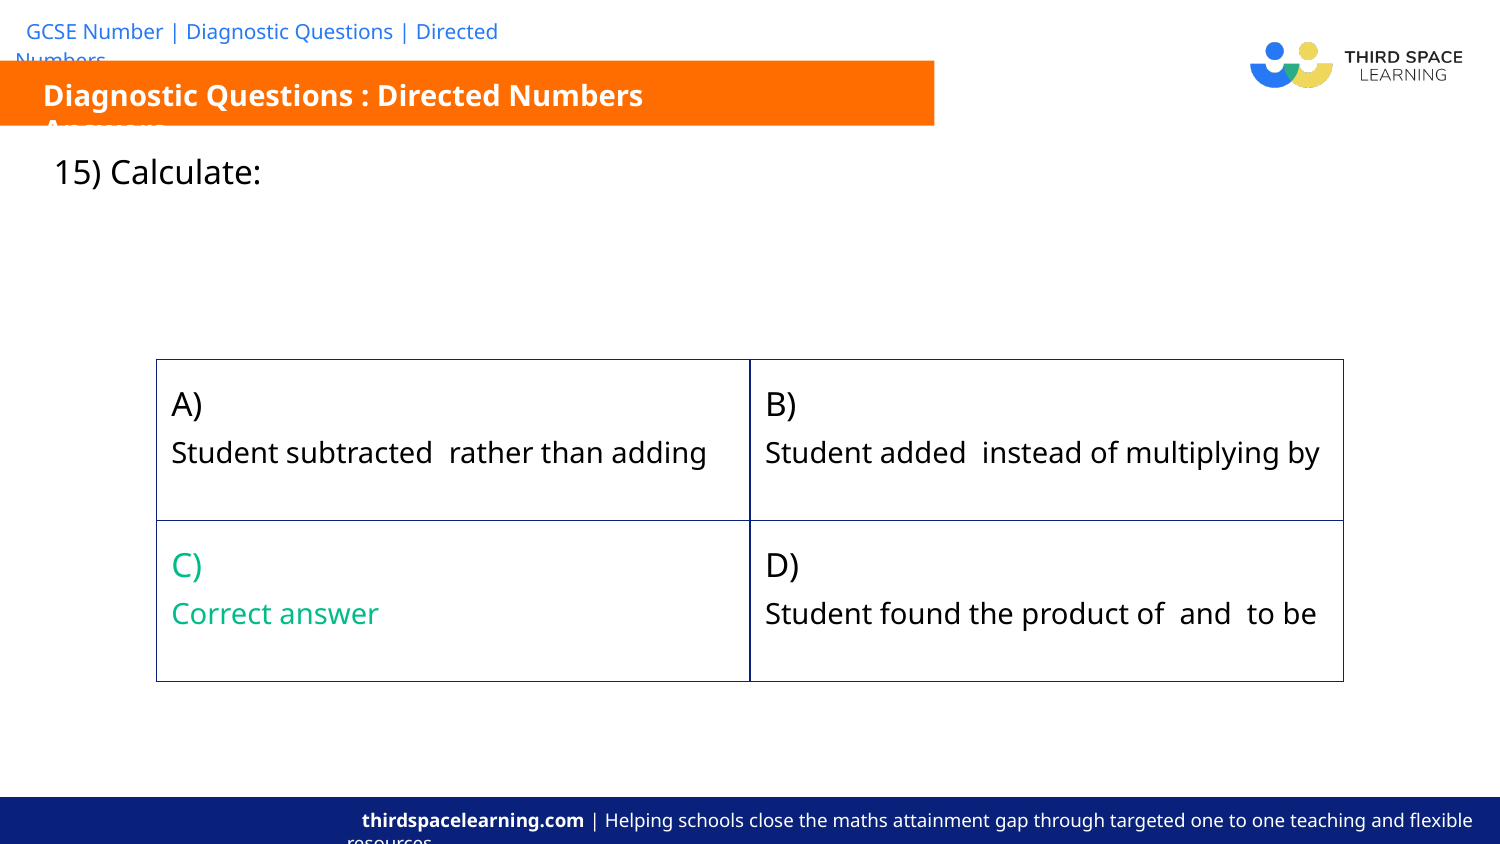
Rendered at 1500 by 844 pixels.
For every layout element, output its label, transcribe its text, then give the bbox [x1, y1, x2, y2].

text_box Diagnostic Questions : Directed Numbers Answers [27, 61, 778, 162]
picture [1250, 33, 1465, 99]
